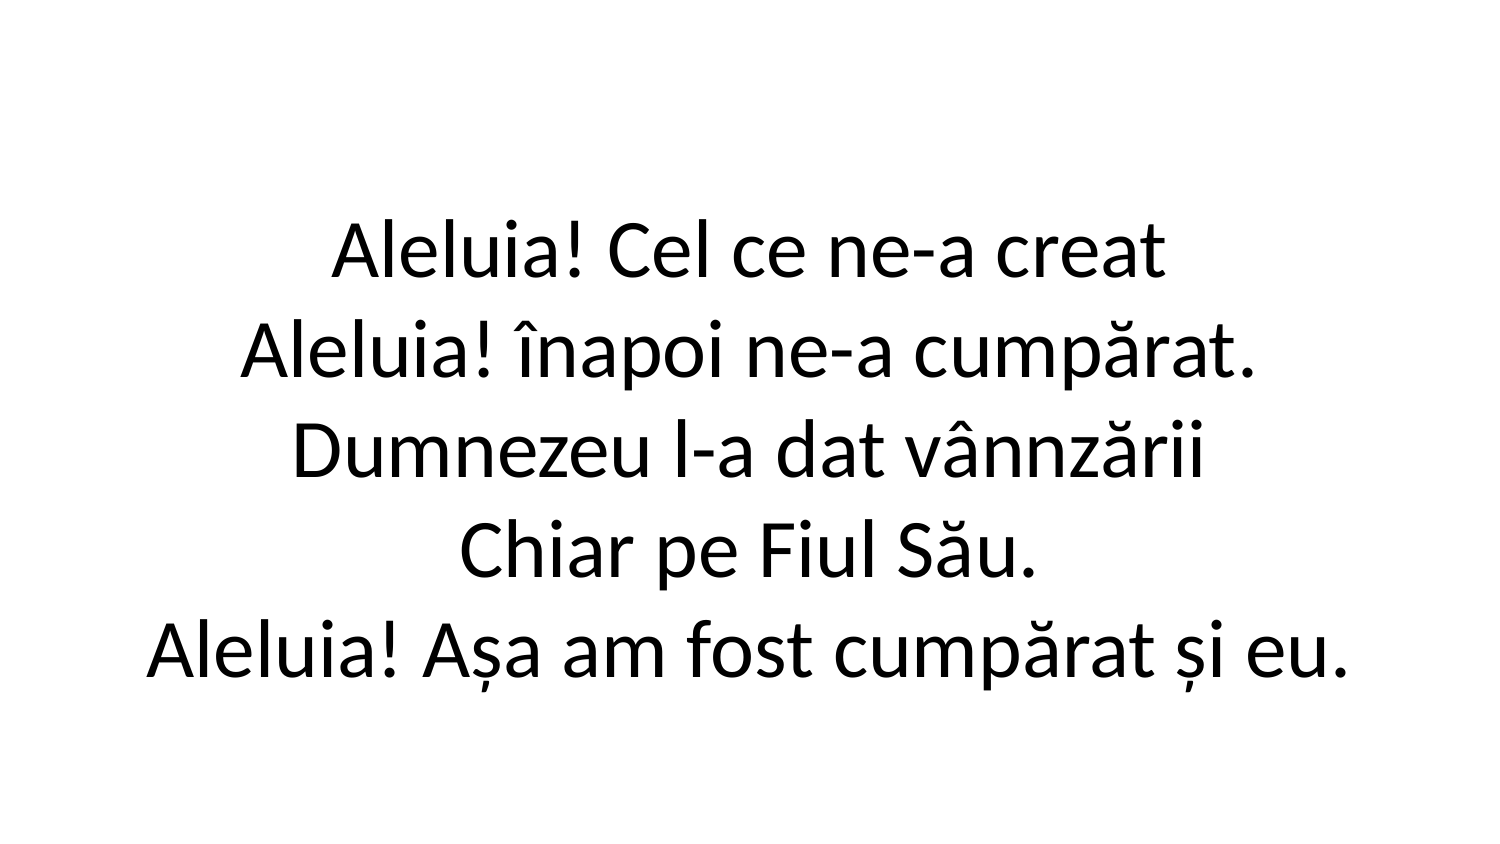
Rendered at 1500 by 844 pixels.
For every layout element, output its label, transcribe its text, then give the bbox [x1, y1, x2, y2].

text_box Aleluia! Cel ce ne-a creat Aleluia! înapoi ne-a cumpărat. Dumnezeu l-a dat vânnzării Chiar pe Fiul Său. Aleluia! Așa am fost cumpărat și eu. [132, 142, 1368, 702]
